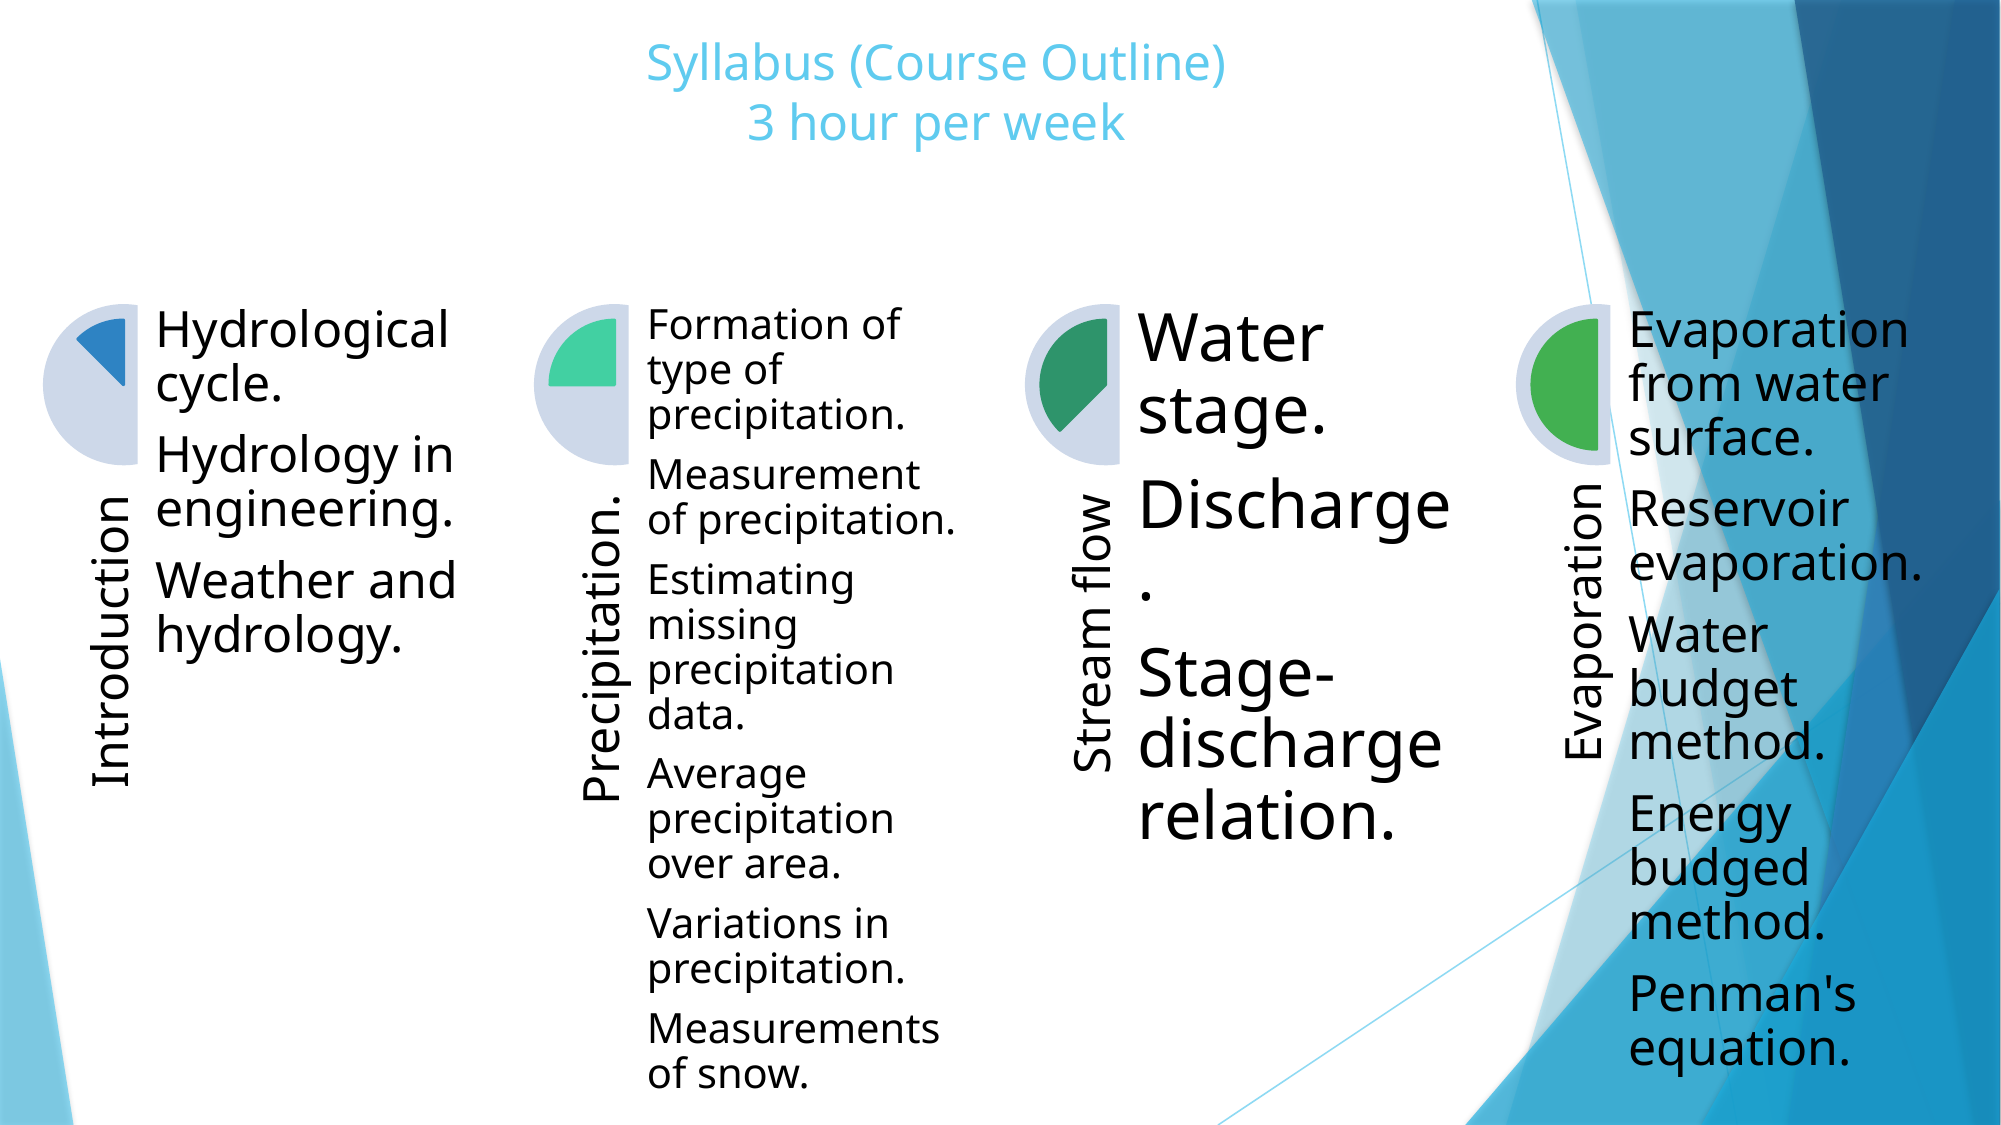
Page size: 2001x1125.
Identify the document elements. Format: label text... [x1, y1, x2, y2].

title Syllabus (Course Outline) 3 hour per week [231, 23, 1642, 153]
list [41, 156, 1953, 1097]
